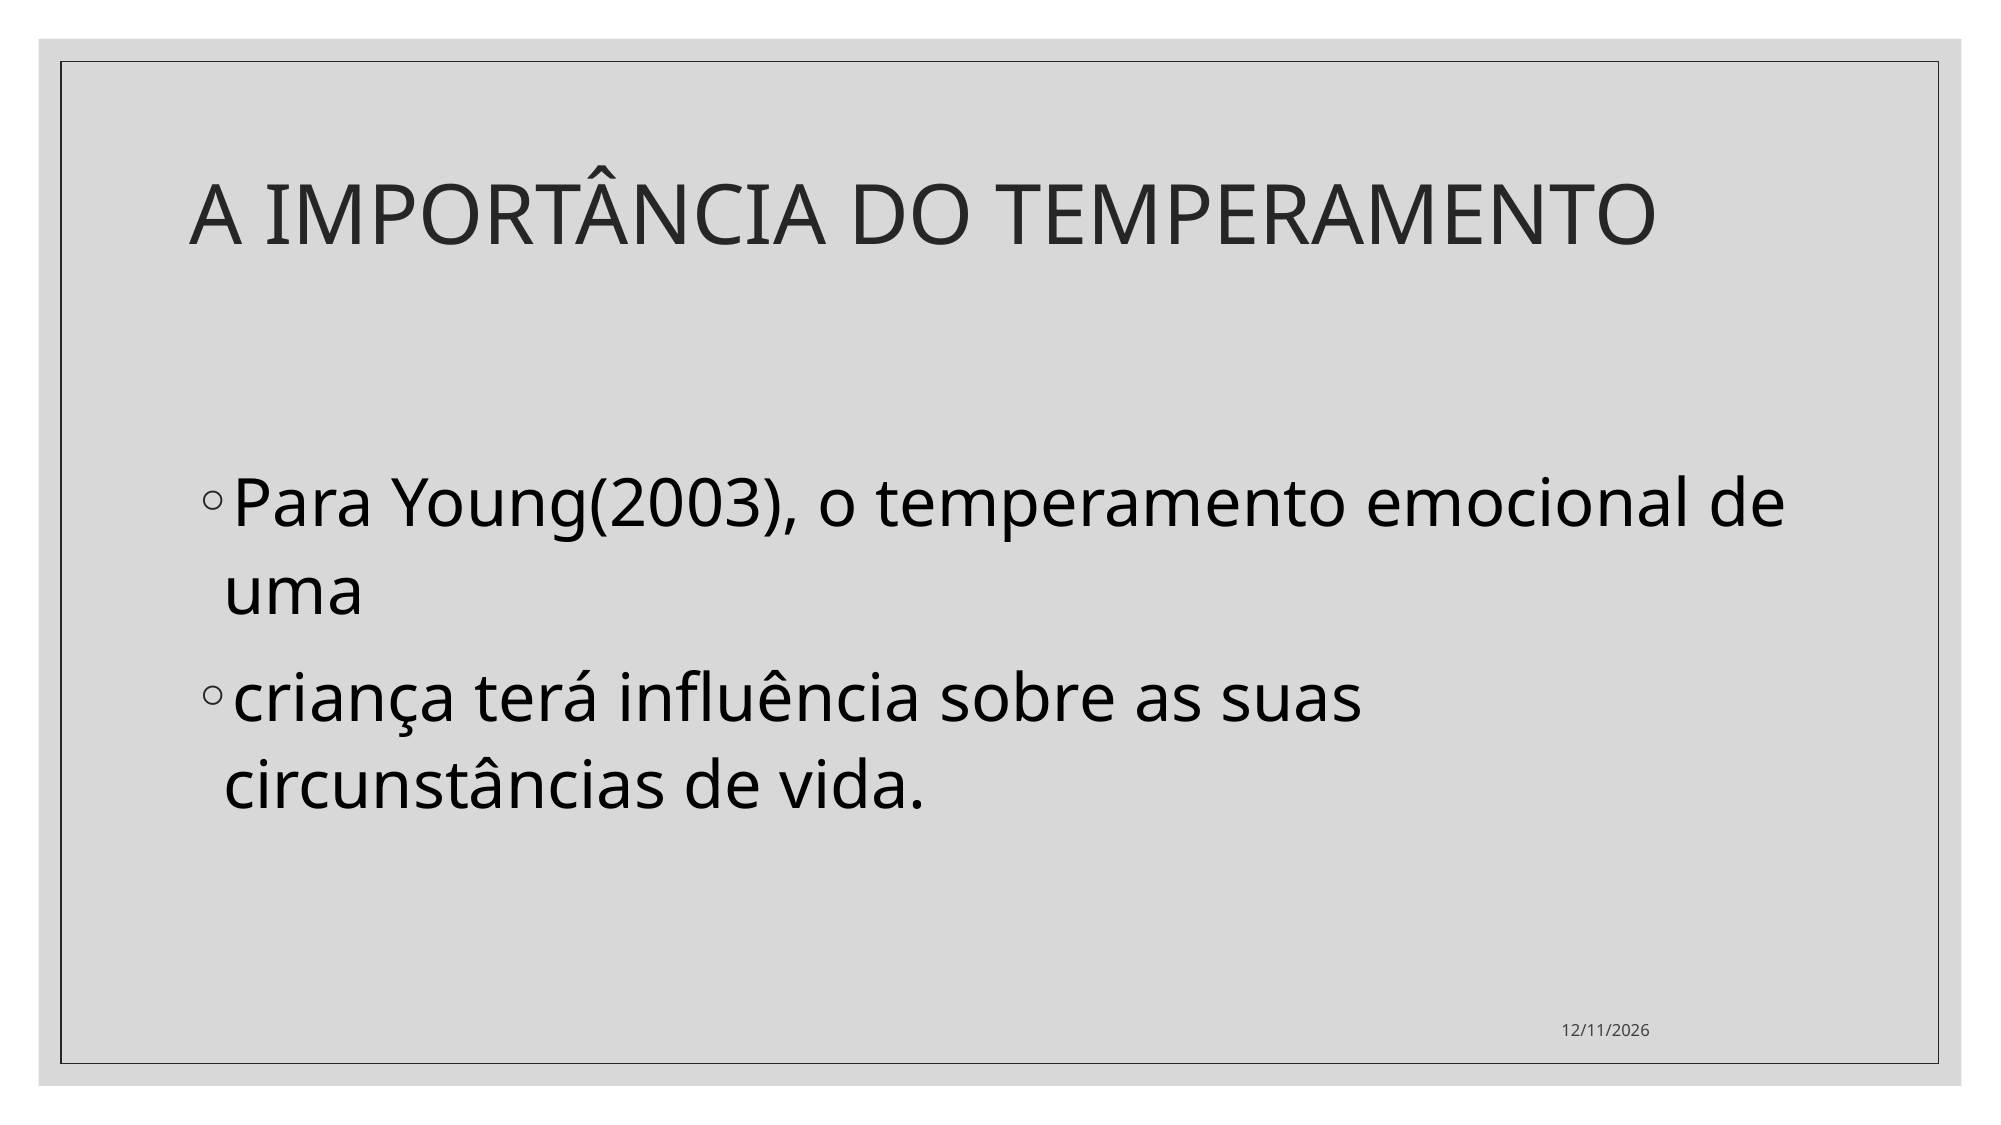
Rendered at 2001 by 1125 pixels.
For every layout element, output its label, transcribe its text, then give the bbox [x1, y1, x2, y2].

title A IMPORTÂNCIA DO TEMPERAMENTO [174, 105, 1825, 331]
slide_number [1190, 990, 1665, 1050]
list Para Young(2003), o temperamento emocional de uma criança terá influência sobre as suas circunstâncias de vida. [178, 388, 1829, 1020]
